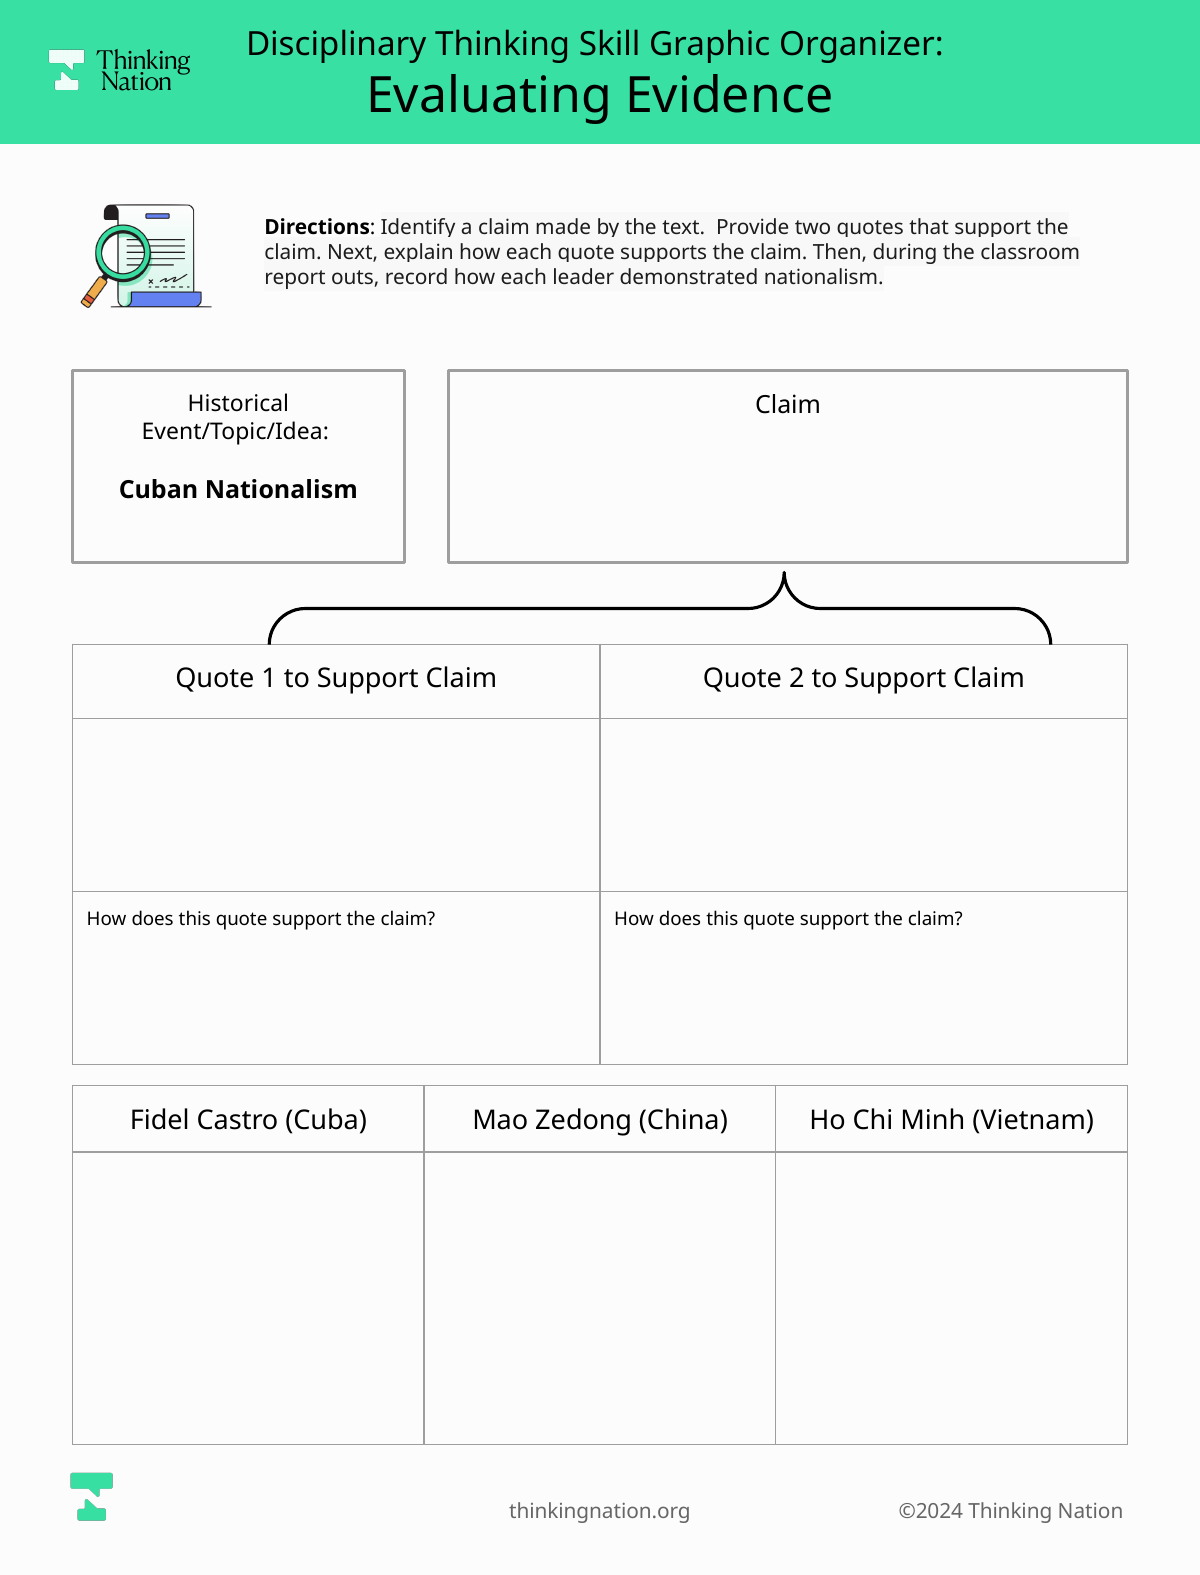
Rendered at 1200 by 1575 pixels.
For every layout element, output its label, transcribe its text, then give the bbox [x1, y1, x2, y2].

table_cell [425, 1153, 775, 1444]
picture [33, 35, 195, 104]
table_header Quote 1 to Support Claim [73, 645, 599, 718]
text_box Directions: Identify a claim made by the text. Provide two quotes that support the claim. Next, explain how each quote supports the claim. Then, during the classroom report outs, record how each leader demonstrated nationalism. [246, 198, 1128, 304]
table_header Ho Chi Minh (Vietnam) [776, 1086, 1127, 1151]
text_box ©2024 Thinking Nation [854, 1483, 1139, 1532]
table_cell How does this quote support the claim? [601, 892, 1127, 1064]
text_box Historical Event/Topic/Idea: Cuban Nationalism [72, 370, 405, 563]
picture [72, 182, 220, 330]
text_box thinkingnation.org [457, 1483, 742, 1532]
text_box Claim [448, 370, 1128, 563]
table_cell [73, 719, 599, 891]
table_header Quote 2 to Support Claim [601, 645, 1127, 718]
text_box Disciplinary Thinking Skill Graphic Organizer: Evaluating Evidence [0, 0, 1200, 144]
table_cell [776, 1153, 1127, 1444]
text_box [269, 572, 1051, 645]
table_cell [601, 719, 1127, 891]
picture [58, 1463, 125, 1530]
table_cell [73, 1153, 423, 1444]
table_header Mao Zedong (China) [425, 1086, 775, 1151]
table_cell How does this quote support the claim? [73, 892, 599, 1064]
table_header Fidel Castro (Cuba) [73, 1086, 423, 1151]
